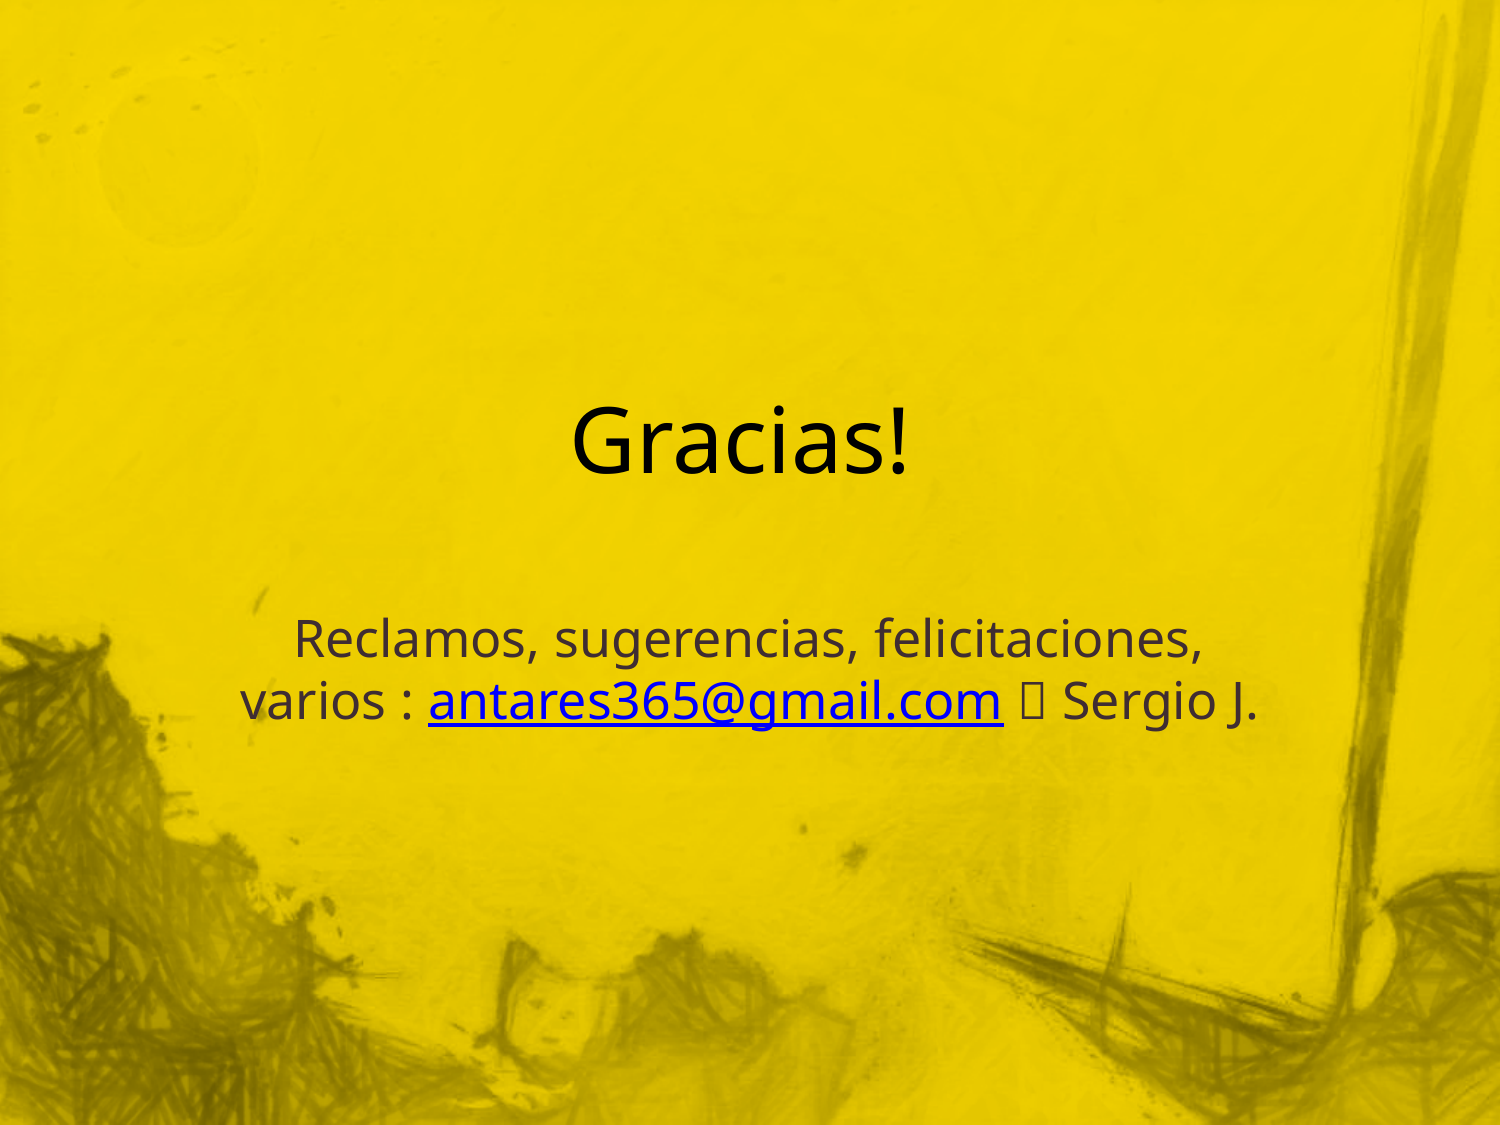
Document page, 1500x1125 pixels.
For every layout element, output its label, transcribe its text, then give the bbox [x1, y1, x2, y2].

title Gracias! [152, 316, 1329, 558]
subtitle Reclamos, sugerencias, felicitaciones, varios : antares365@gmail.com  Sergio J. [225, 597, 1275, 809]
